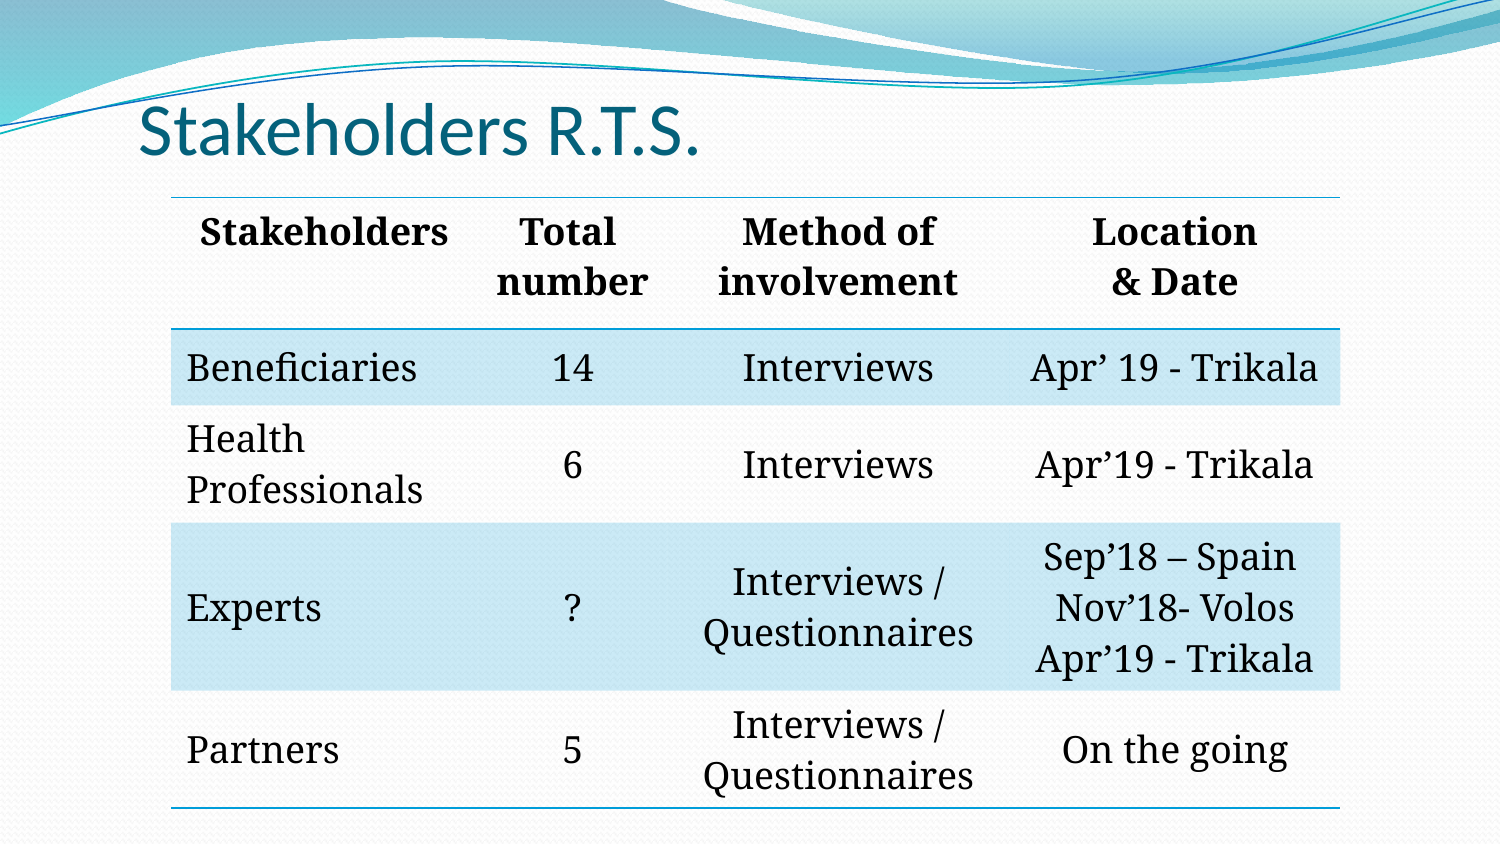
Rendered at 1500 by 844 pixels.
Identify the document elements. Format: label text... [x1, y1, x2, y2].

table_cell Interviews [667, 330, 1010, 405]
table_header Location & Date [1010, 198, 1340, 328]
table_cell Beneficiaries [171, 330, 478, 405]
table_cell Partners [171, 691, 478, 807]
table_cell On the going [1010, 691, 1340, 807]
table_cell Apr’ 19 - Trikala [1010, 330, 1340, 405]
table_header Method of involvement [667, 198, 1010, 328]
table_cell Apr’19 - Trikala [1010, 405, 1340, 523]
table_cell Interviews [667, 405, 1010, 523]
table_cell Sep’18 – Spain Nov’18- Volos Apr’19 - Trikala [1010, 523, 1340, 691]
table_cell Health Professionals [171, 405, 478, 523]
table_cell ? [478, 523, 667, 691]
table_header Stakeholders [171, 198, 478, 328]
title Stakeholders R.T.S. [123, 65, 1355, 174]
table_header Total number [478, 198, 667, 328]
table_cell Interviews / Questionnaires [667, 523, 1010, 691]
table_cell Interviews / Questionnaires [667, 691, 1010, 807]
table_cell 14 [478, 330, 667, 405]
table_cell 6 [478, 405, 667, 523]
table_cell 5 [478, 691, 667, 807]
table_cell Experts [171, 523, 478, 691]
